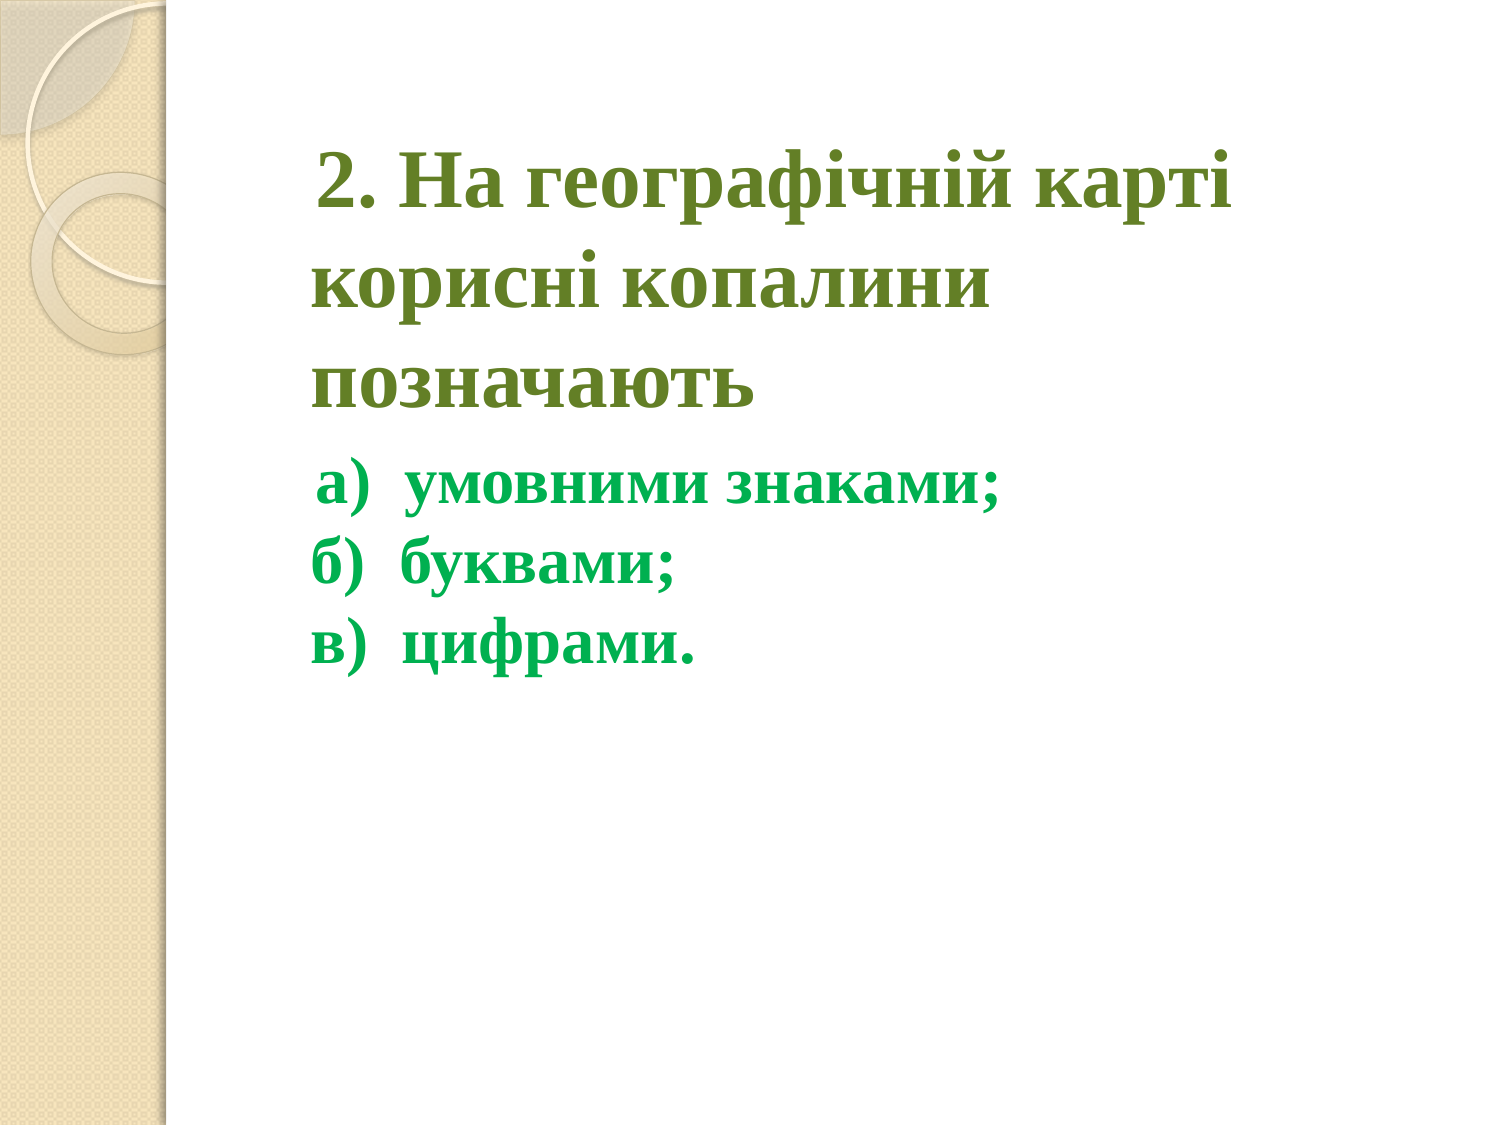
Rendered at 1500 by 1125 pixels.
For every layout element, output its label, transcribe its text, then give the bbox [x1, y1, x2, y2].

list 2. На географічній карті корисні копалини позначають а) умовними знаками; б) буквами; в) цифрами. [235, 117, 1466, 1025]
